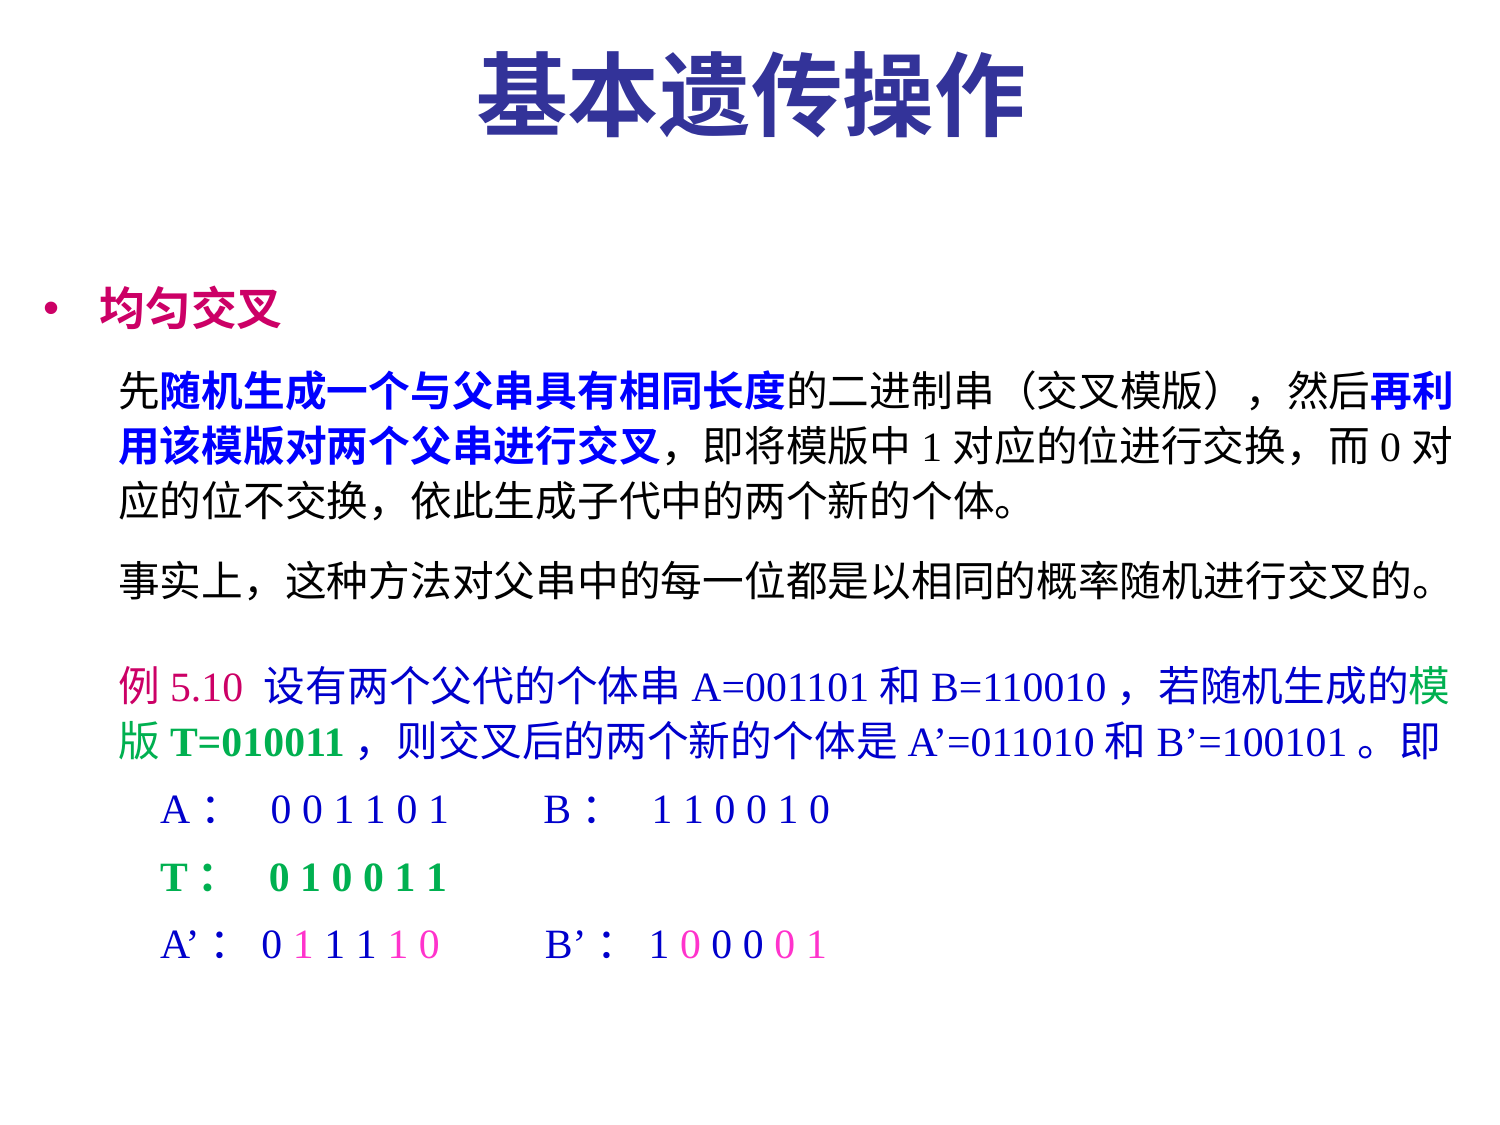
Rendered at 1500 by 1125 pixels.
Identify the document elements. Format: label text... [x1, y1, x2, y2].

text_box 均匀交叉 先随机生成一个与父串具有相同长度的二进制串（交叉模版），然后再利用该模版对两个父串进行交叉，即将模版中1对应的位进行交换，而0对应的位不交换，依此生成子代中的两个新的个体。 事实上，这种方法对父串中的每一位都是以相同的概率随机进行交叉的。 例5.10 设有两个父代的个体串A=001101和B=110010，若随机生成的模版T=010011，则交叉后的两个新的个体是A’=011010和B’=100101。即 A： 0 0 1 1 0 1 B： 1 1 0 0 1 0 T： 0 1 0 0 1 1 A’：0 1 1 1 1 0 B’：1 0 0 0 0 1 [28, 267, 1470, 975]
text_box 基本遗传操作 [293, 30, 1209, 156]
